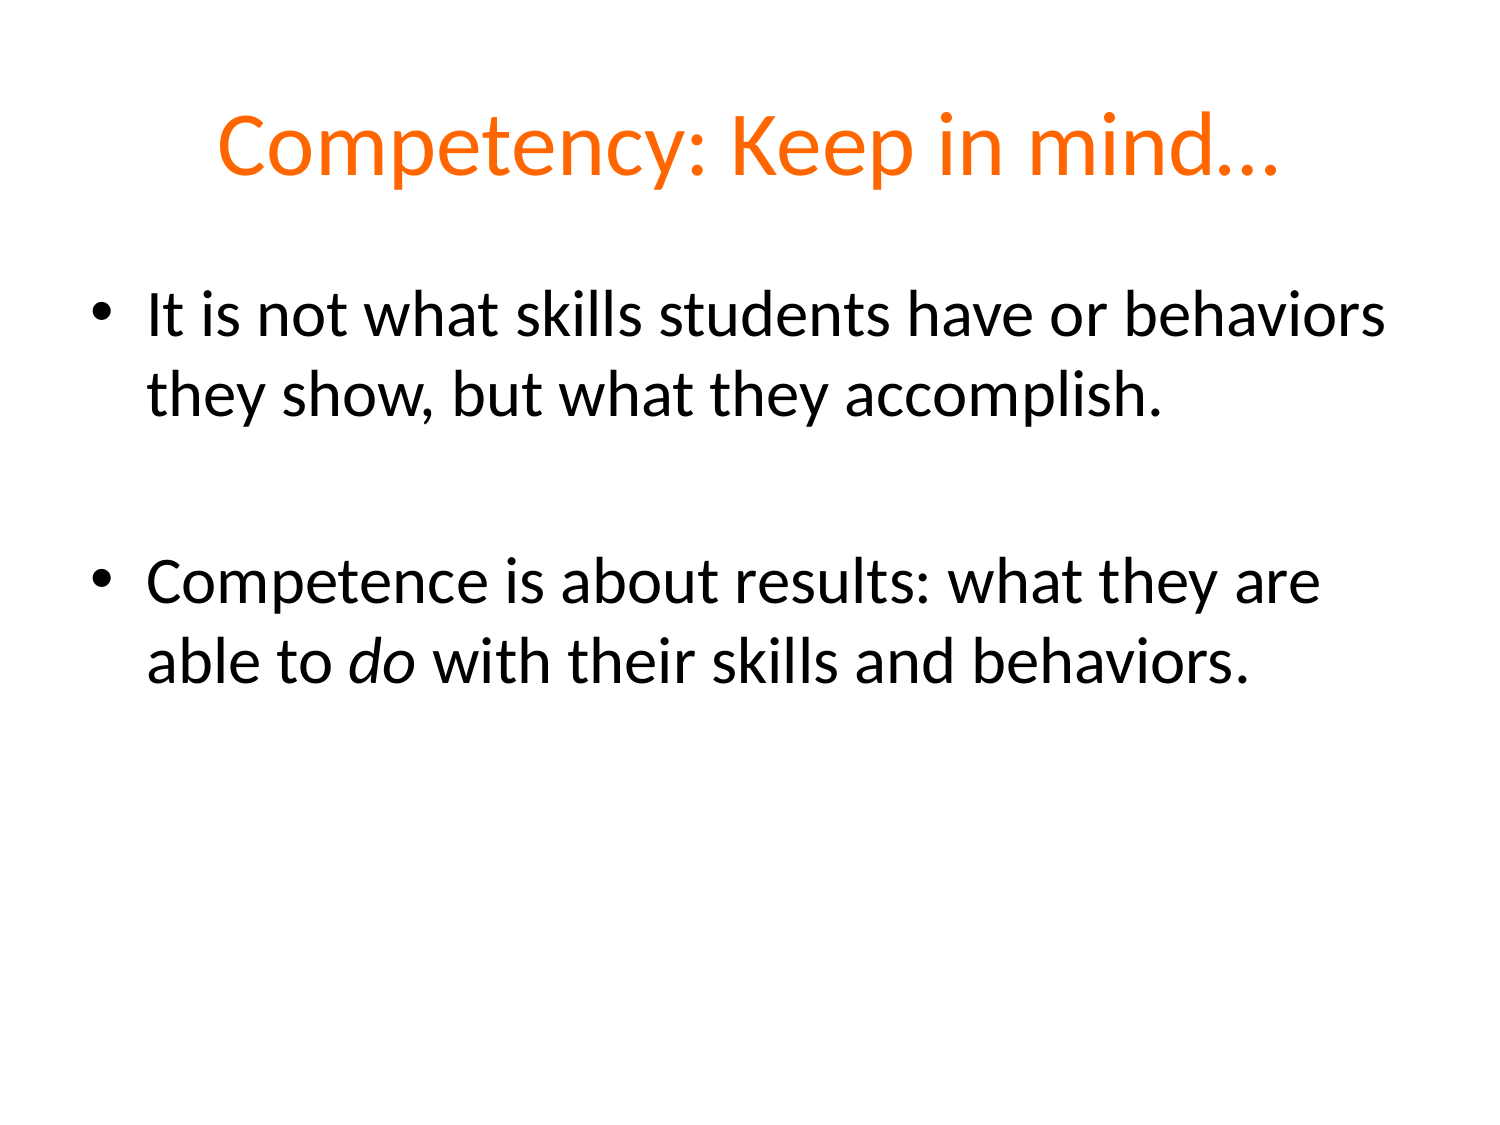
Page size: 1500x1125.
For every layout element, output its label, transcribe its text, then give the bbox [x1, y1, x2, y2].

list It is not what skills students have or behaviors they show, but what they accomplish. Competence is about results: what they are able to do with their skills and behaviors. [75, 262, 1425, 1005]
title Competency: Keep in mind… [75, 45, 1425, 233]
